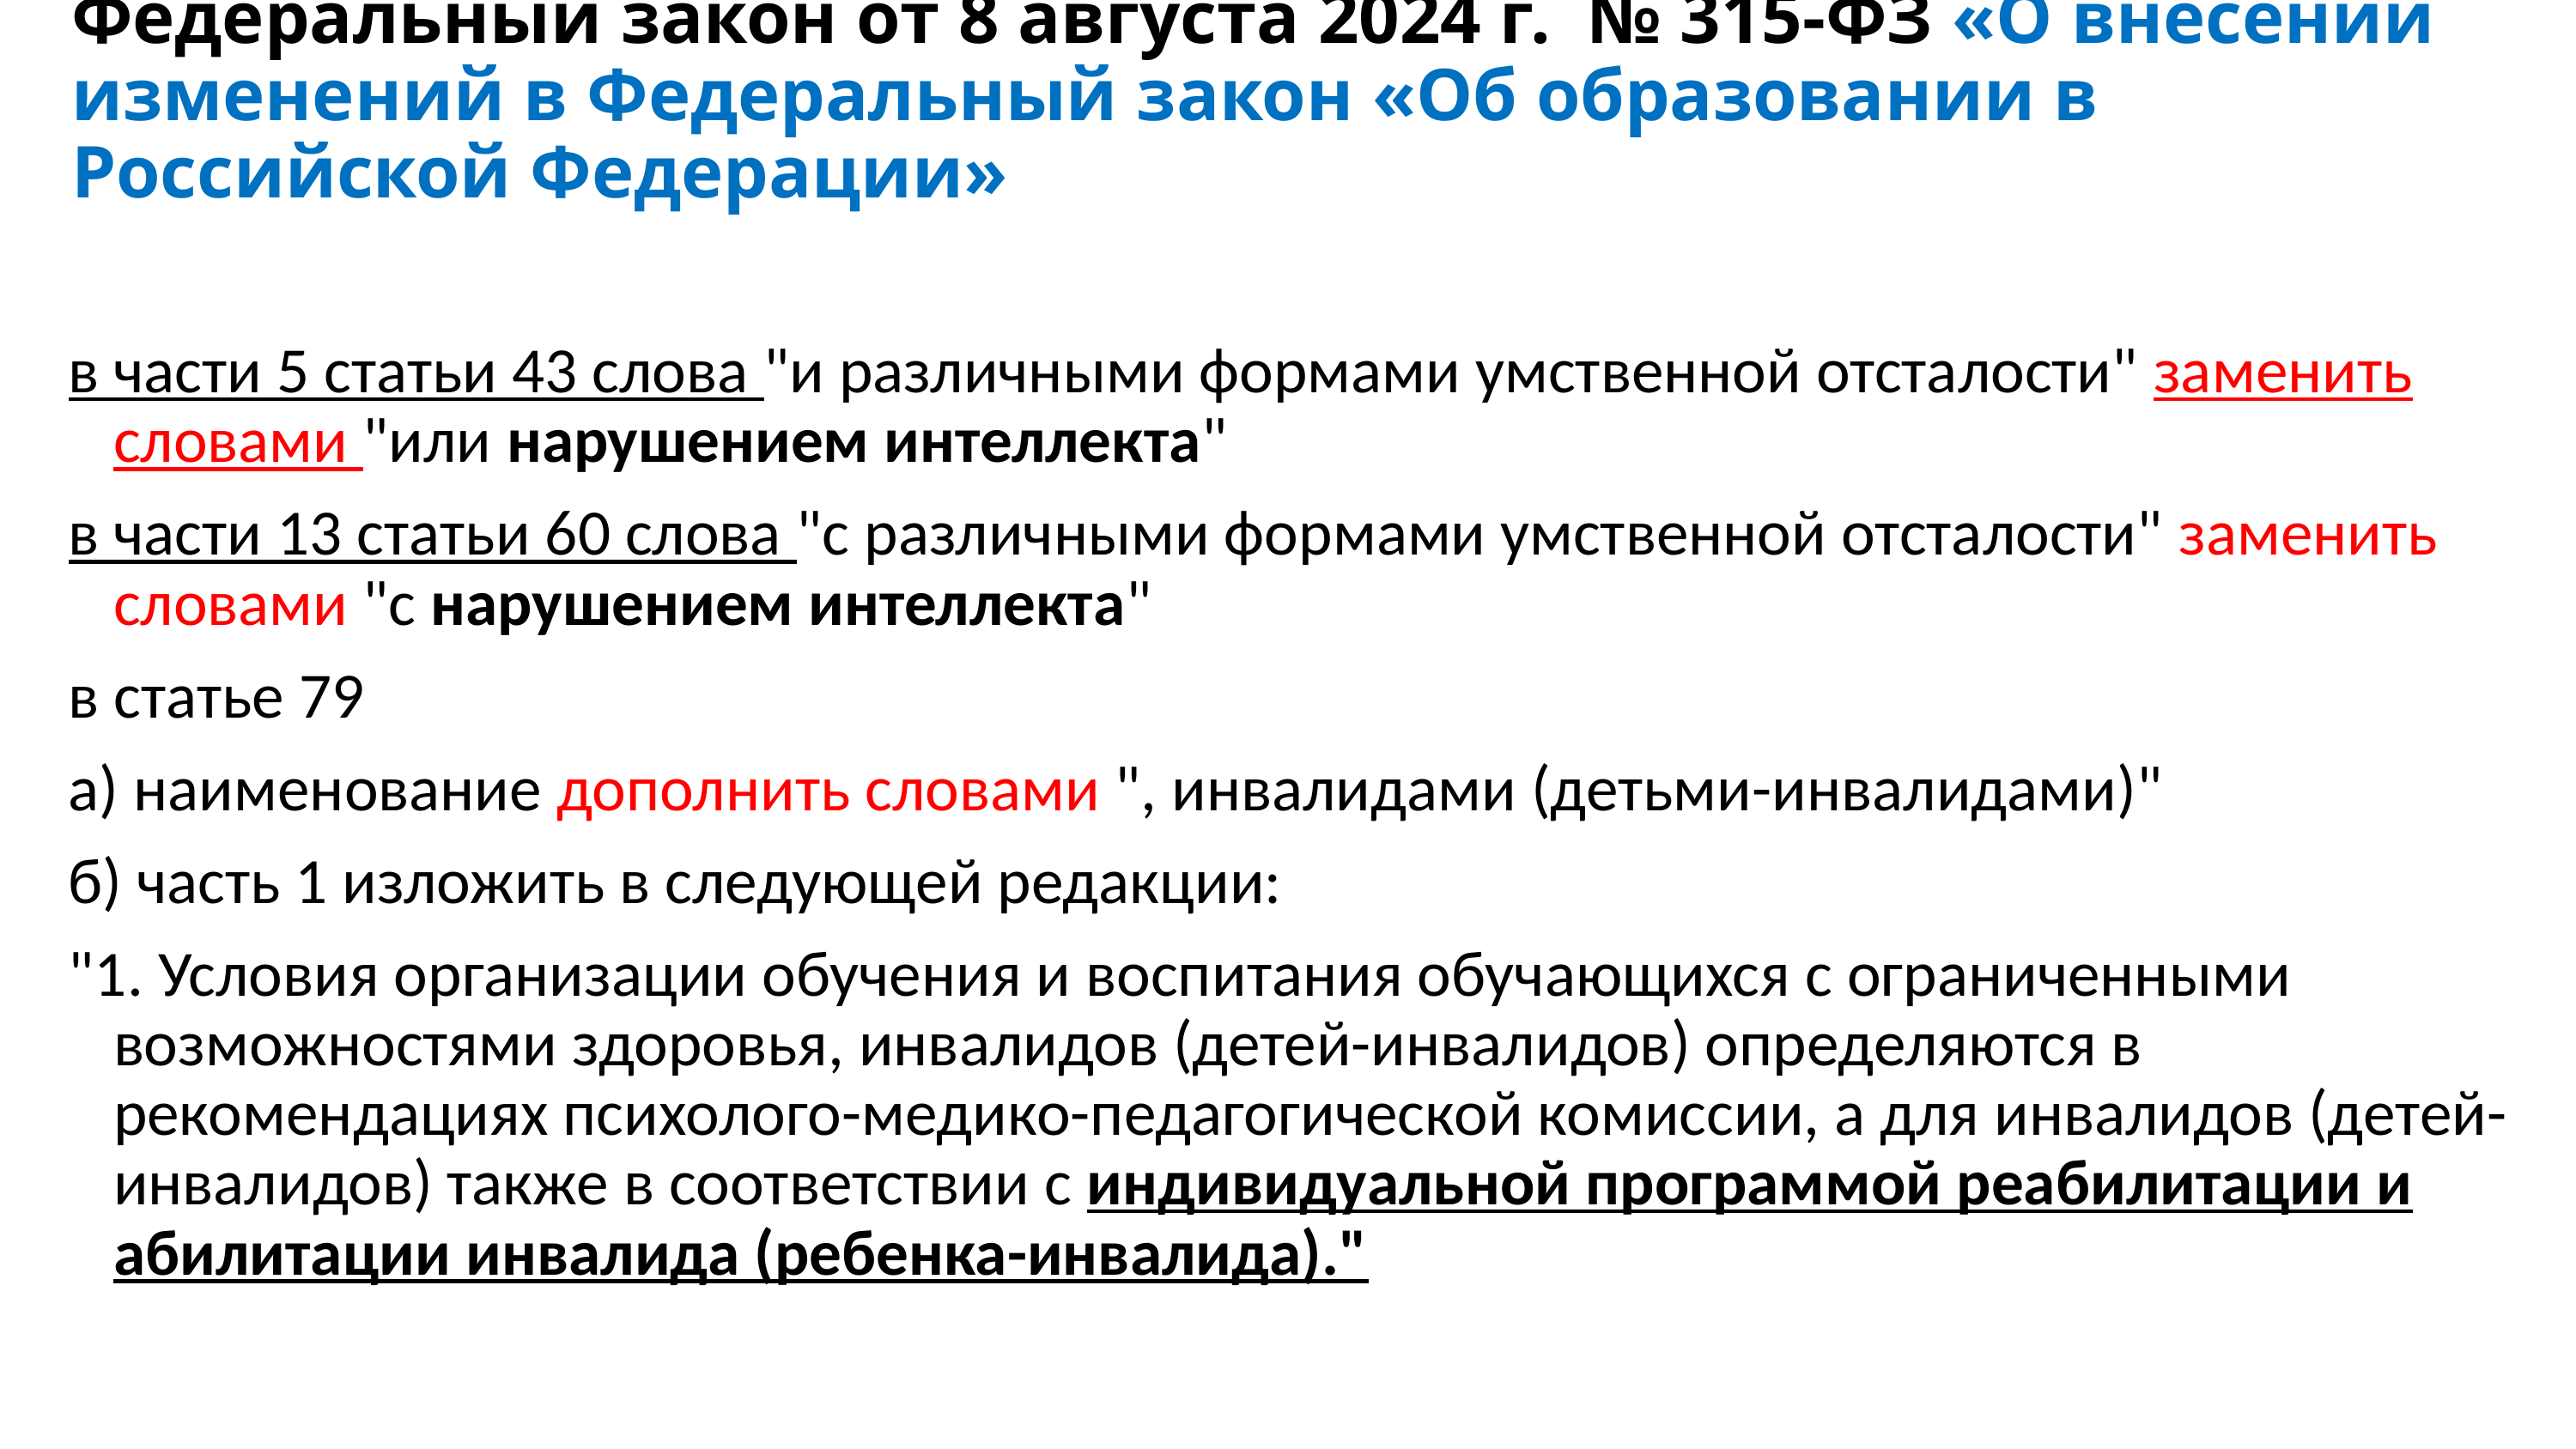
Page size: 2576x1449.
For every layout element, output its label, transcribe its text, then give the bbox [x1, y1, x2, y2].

list в части 5 статьи 43 слова "и различными формами умственной отсталости" заменить словами "или нарушением интеллекта" в части 13 статьи 60 слова "с различными формами умственной отсталости" заменить словами "с нарушением интеллекта" в статье 79 а) наименование дополнить словами ", инвалидами (детьми-инвалидами)" б) часть 1 изложить в следующей редакции: "1. Условия организации обучения и воспитания обучающихся с ограниченными возможностями здоровья, инвалидов (детей-инвалидов) определяются в рекомендациях психолого-медико-педагогической комиссии, а для инвалидов (детей-инвалидов) также в соответствии с индивидуальной программой реабилитации и абилитации инвалида (ребенка-инвалида)." [55, 330, 2536, 1300]
title Федеральный закон от 8 августа 2024 г. № 315-ФЗ «О внесении изменений в Федеральный закон «Об образовании в Российской Федерации» [58, 0, 2506, 281]
